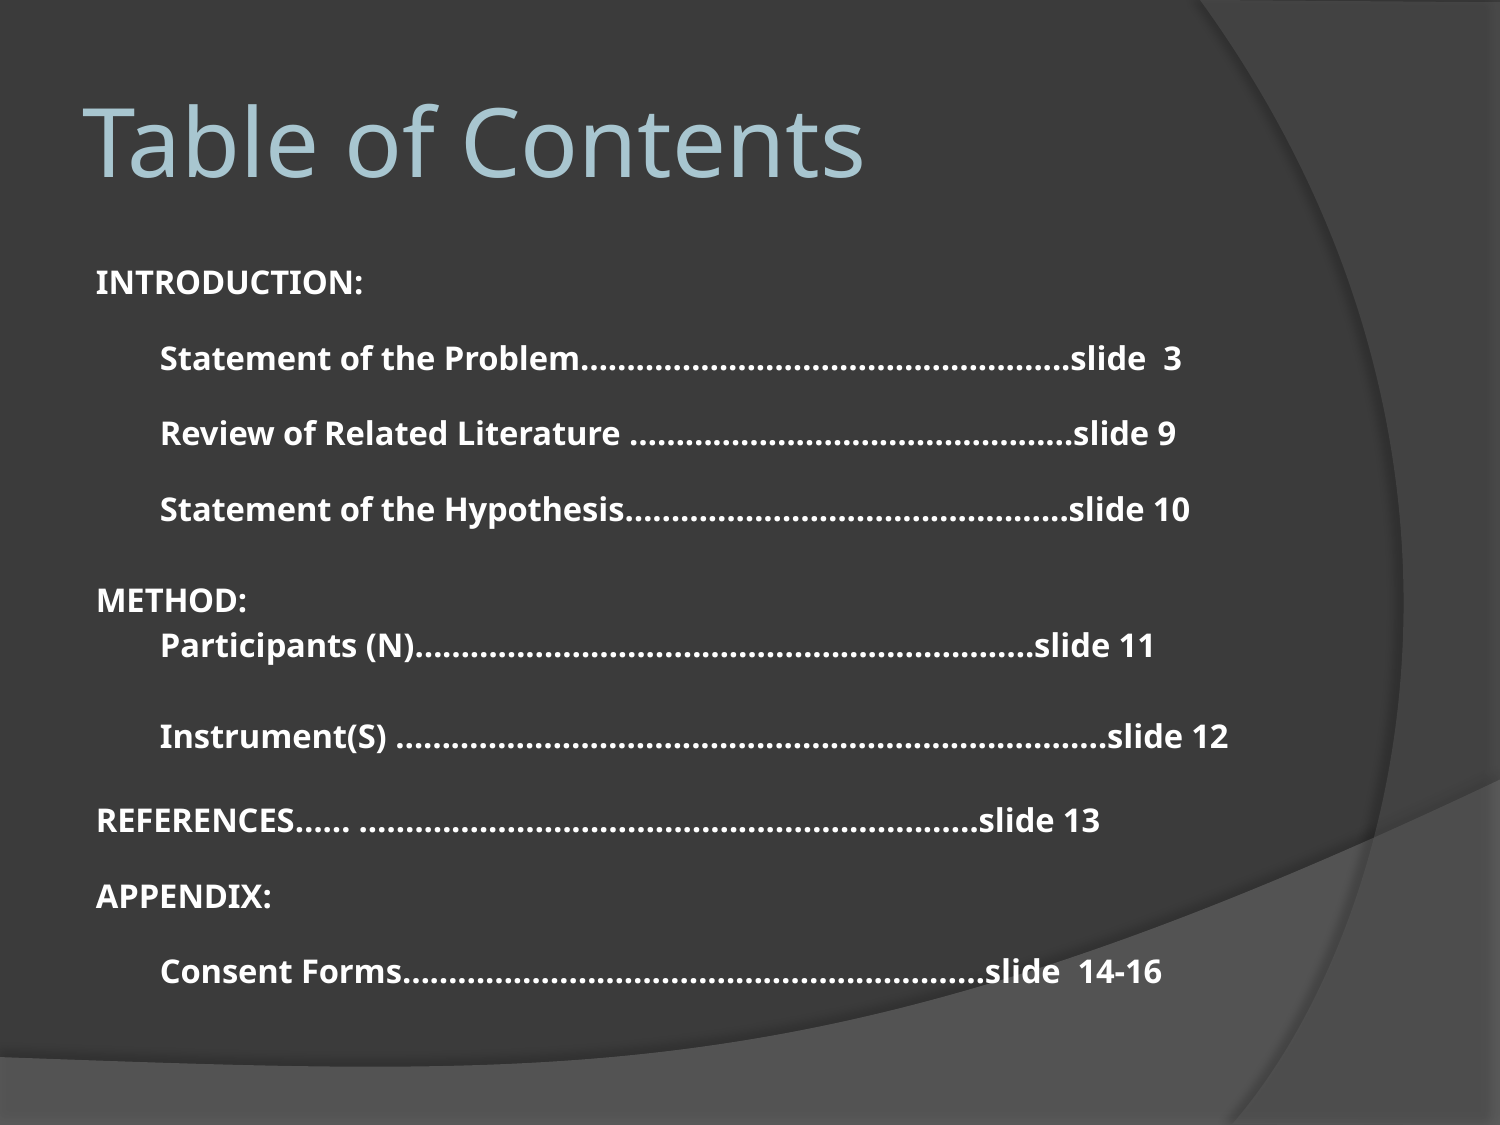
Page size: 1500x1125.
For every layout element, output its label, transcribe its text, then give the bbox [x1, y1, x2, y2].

list INTRODUCTION: Statement of the Problem……….…………………………………....slide 3 Review of Related Literature …………………………………………slide 9 Statement of the Hypothesis…………………………………….…..slide 10 METHOD: Participants (N)…………….…………………………………….……..slide 11 Instrument(S) ……………………..................................................…slide 12 REFERENCES…… .……….……………………………………..…………slide 13 APPENDIX: Consent Forms………………………………….…….....…………slide 14-16 [75, 262, 1300, 1005]
title Table of Contents [75, 45, 1300, 233]
